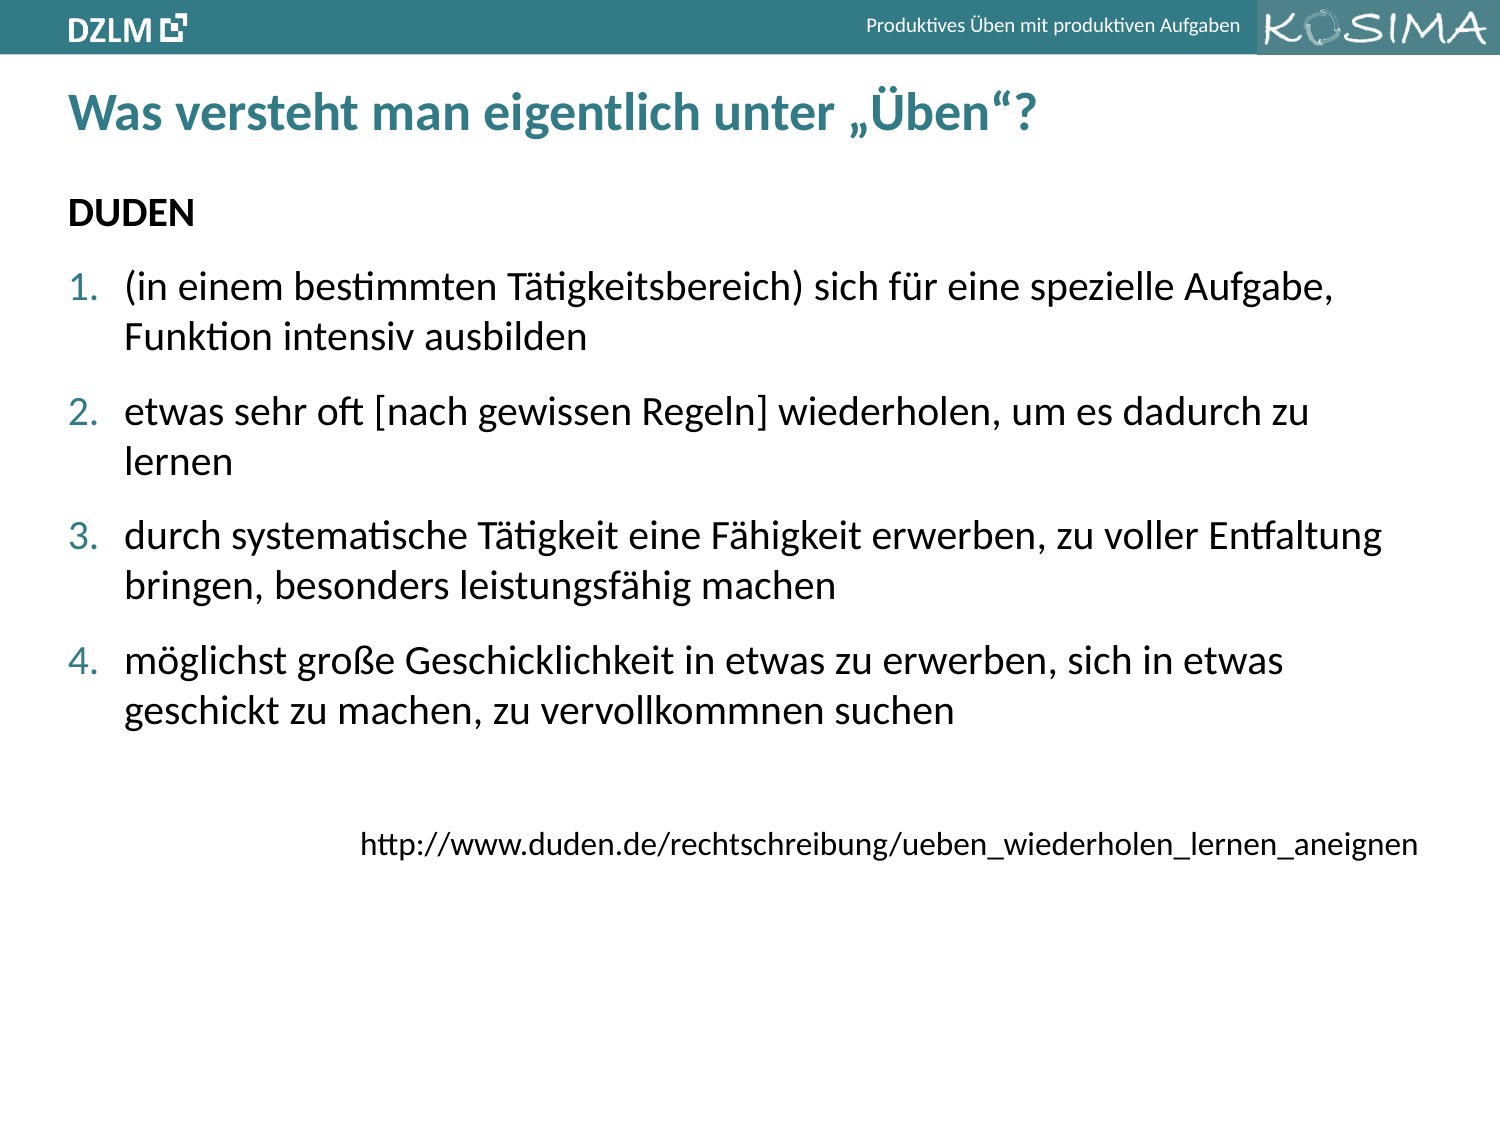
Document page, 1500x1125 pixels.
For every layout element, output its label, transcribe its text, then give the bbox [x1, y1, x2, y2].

list DUDEN (in einem bestimmten Tätigkeitsbereich) sich für eine spezielle Aufgabe, Funktion intensiv ausbilden etwas sehr oft [nach gewissen Regeln] wiederholen, um es dadurch zu lernen durch systematische Tätigkeit eine Fähigkeit erwerben, zu voller Entfaltung bringen, besonders leistungsfähig machen möglichst große Geschicklichkeit in etwas zu erwerben, sich in etwas geschickt zu machen, zu vervollkommnen suchen http://www.duden.de/rechtschreibung/ueben_wiederholen_lernen_aneignen [52, 184, 1436, 1071]
title Was versteht man eigentlich unter „Üben“? [53, 68, 1436, 149]
